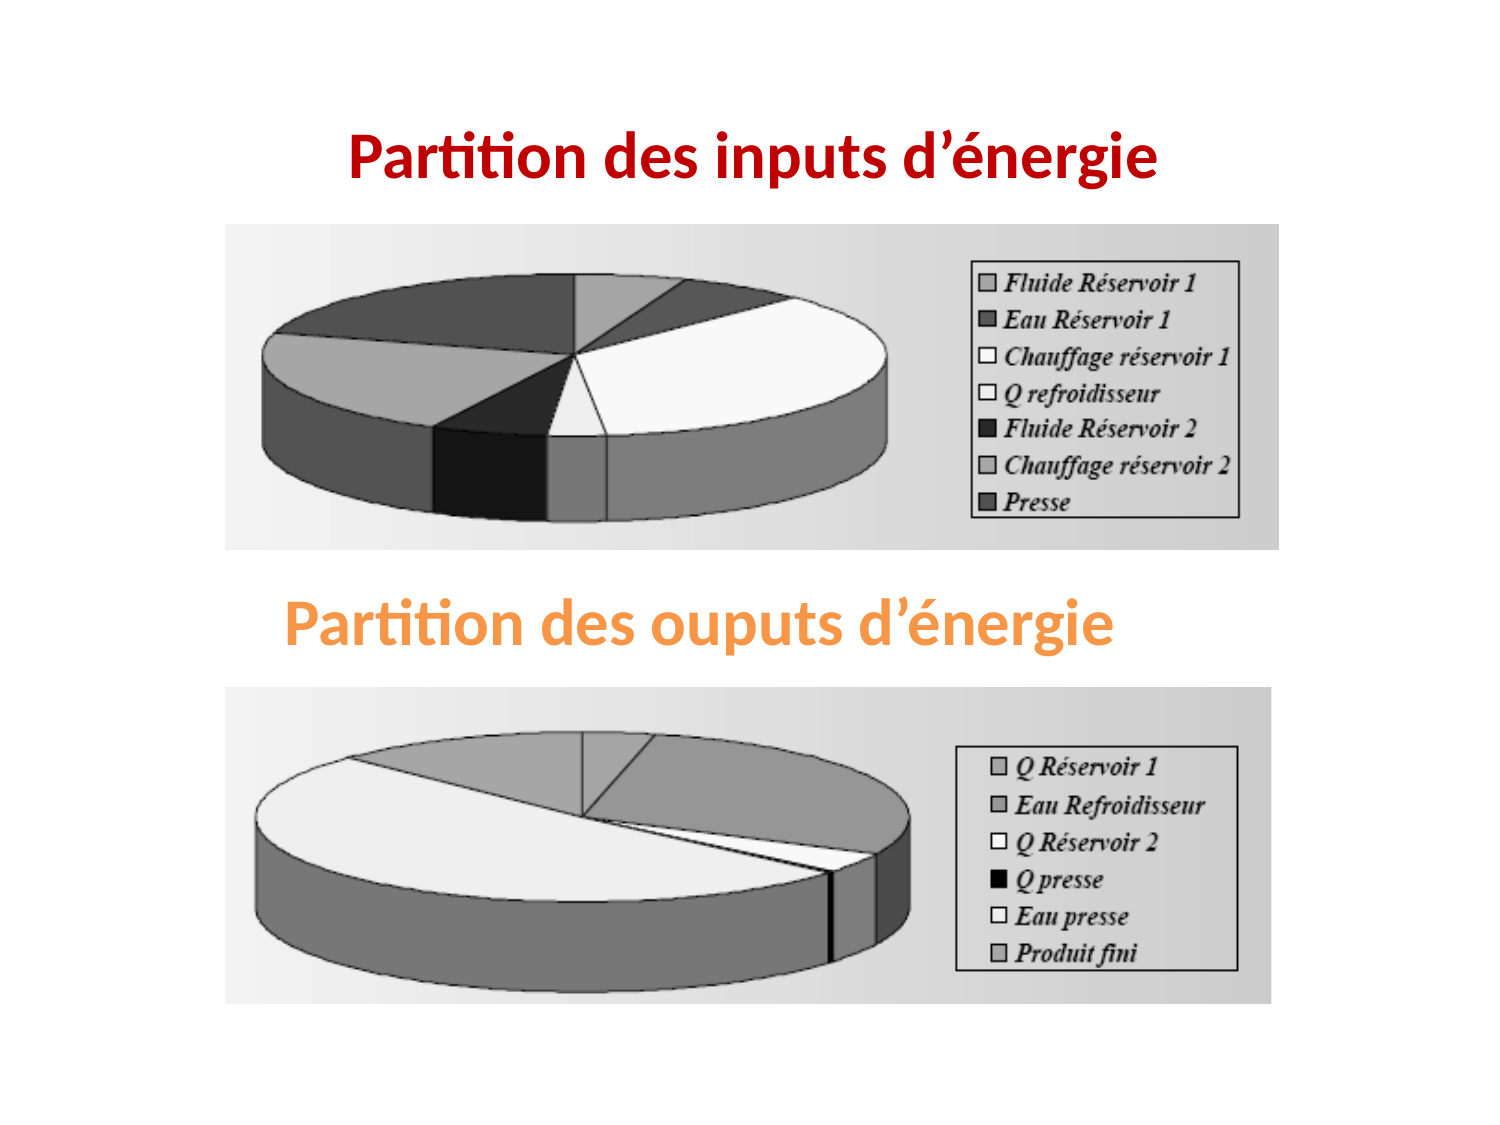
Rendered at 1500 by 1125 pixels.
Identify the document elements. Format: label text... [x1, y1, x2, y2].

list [224, 224, 1279, 550]
title Partition des inputs d’énergie [128, 58, 1379, 247]
picture [224, 687, 1272, 1004]
text_box Partition des ouputs d’énergie [75, 549, 1325, 688]
